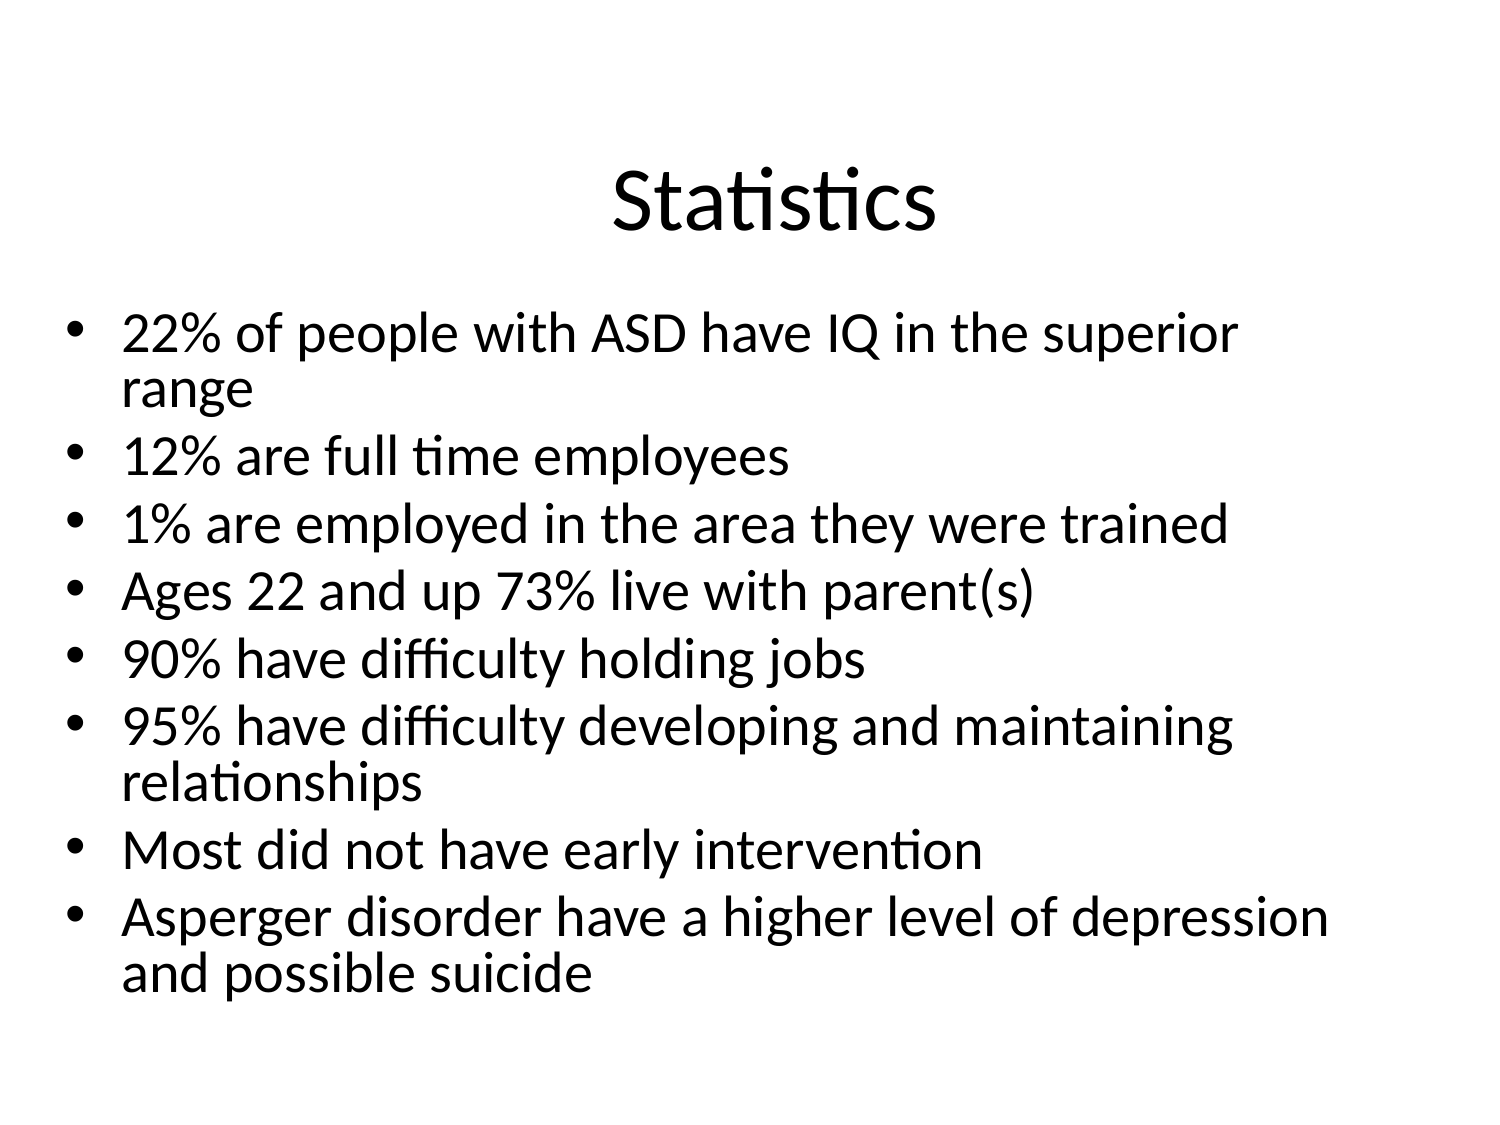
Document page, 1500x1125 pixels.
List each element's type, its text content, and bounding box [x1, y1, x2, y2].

title Statistics [200, 125, 1350, 263]
list 22% of people with ASD have IQ in the superior range 12% are full time employees 1% are employed in the area they were trained Ages 22 and up 73% live with parent(s) 90% have difficulty holding jobs 95% have difficulty developing and maintaining relationships Most did not have early intervention Asperger disorder have a higher level of depression and possible suicide [50, 299, 1393, 1013]
